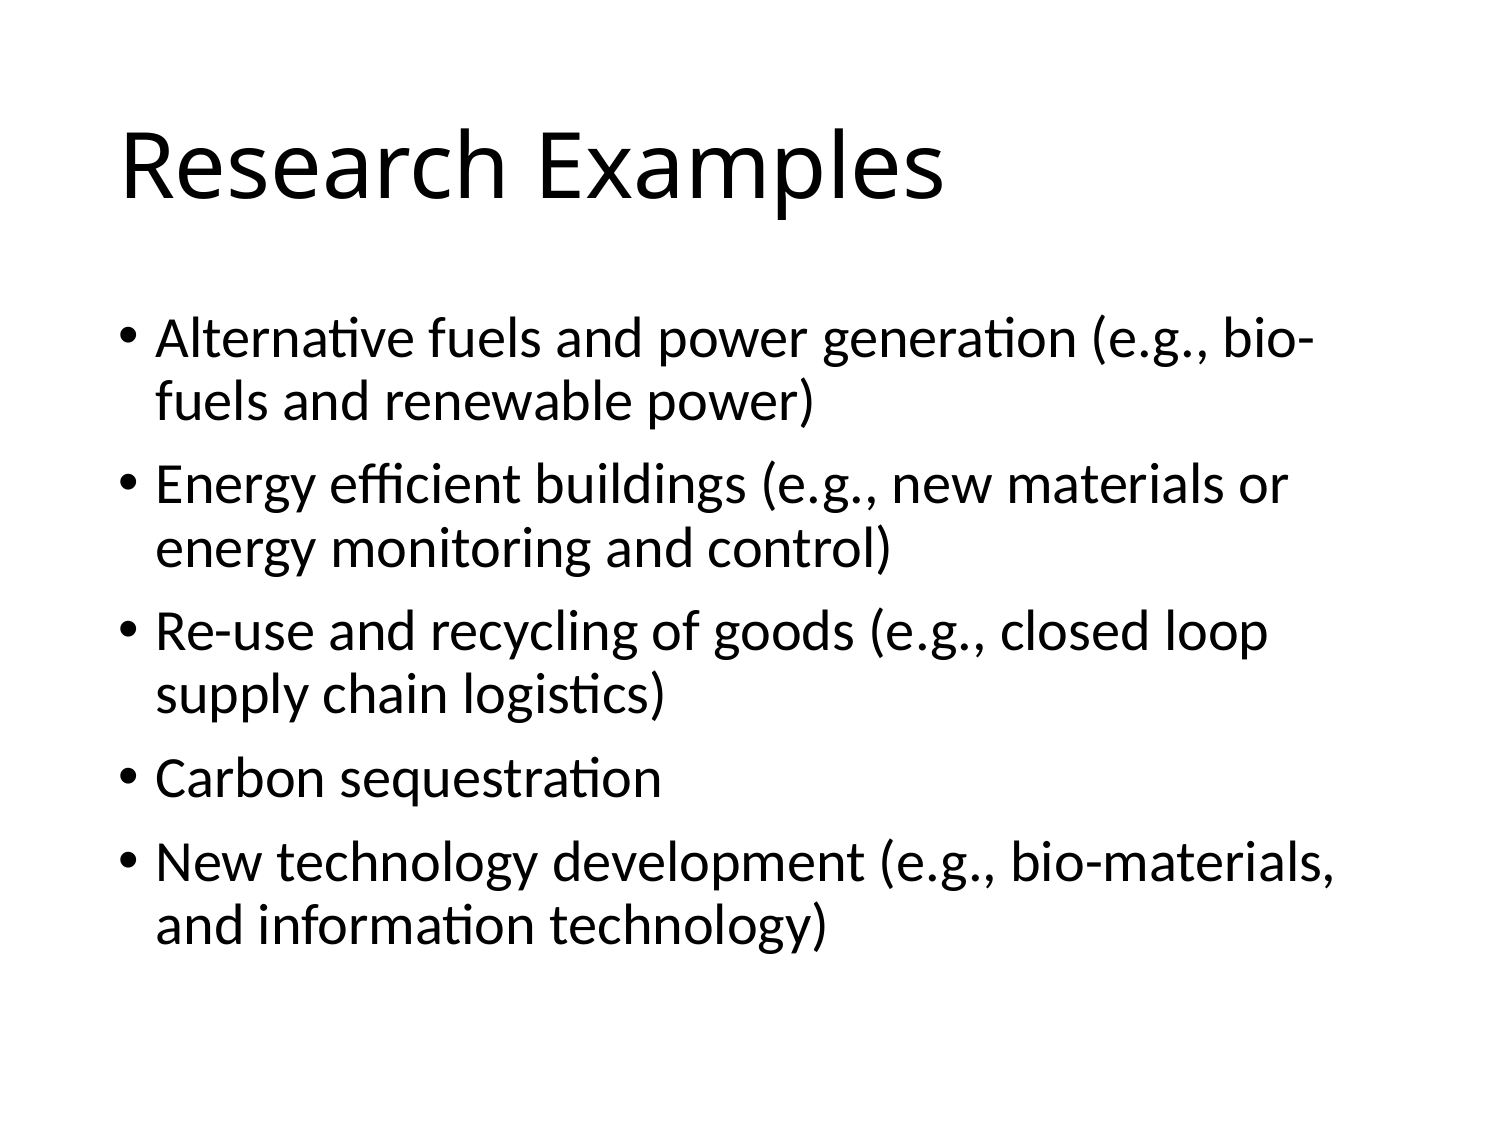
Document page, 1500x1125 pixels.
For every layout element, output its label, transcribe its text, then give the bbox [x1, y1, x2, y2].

title Research Examples [103, 59, 1397, 278]
list Alternative fuels and power generation (e.g., bio-fuels and renewable power) Energy efficient buildings (e.g., new materials or energy monitoring and control) Re-use and recycling of goods (e.g., closed loop supply chain logistics) Carbon sequestration New technology development (e.g., bio-materials, and information technology) [103, 299, 1397, 1014]
